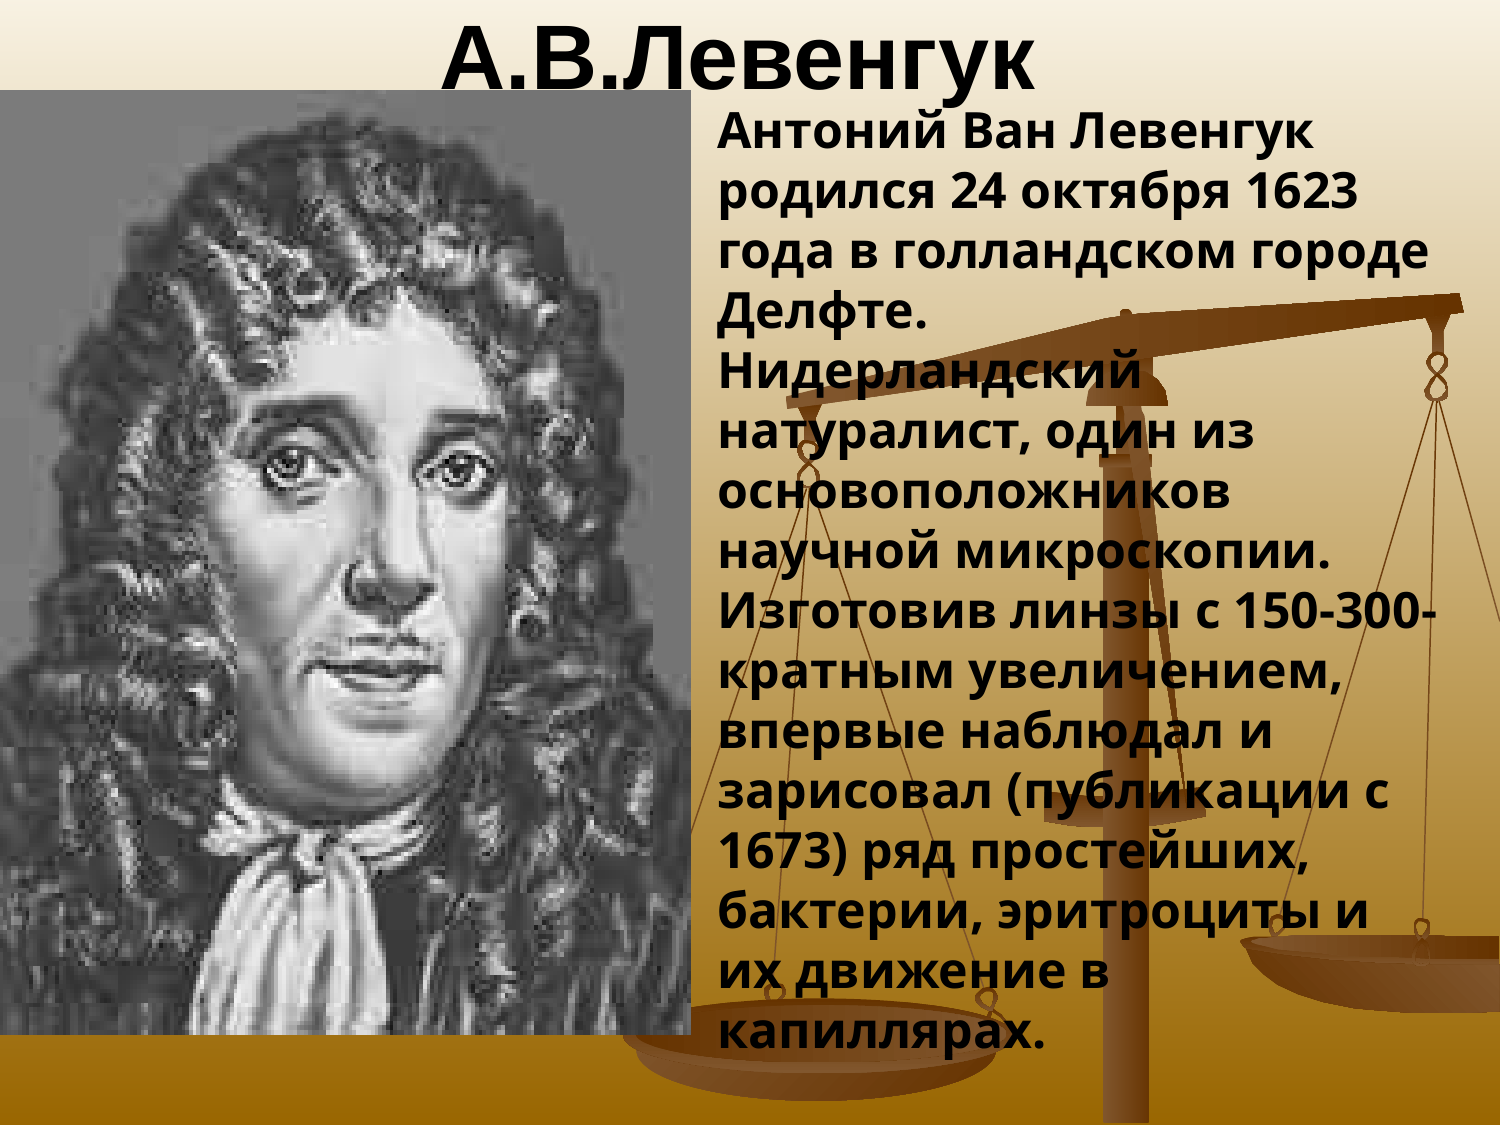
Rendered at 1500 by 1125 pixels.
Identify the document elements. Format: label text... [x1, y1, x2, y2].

picture [0, 89, 692, 1036]
text_box Антоний Ван Левенгук родился 24 октября 1623 года в голландском городе Делфте. Нидерландский натуралист, один из основоположников научной микроскопии. Изготовив линзы с 150-300-кратным увеличением, впервые наблюдал и зарисовал (публикации с 1673) ряд простейших, бактерии, эритроциты и их движение в капиллярах. [702, 91, 1453, 1067]
title А.В.Левенгук [100, 0, 1376, 116]
